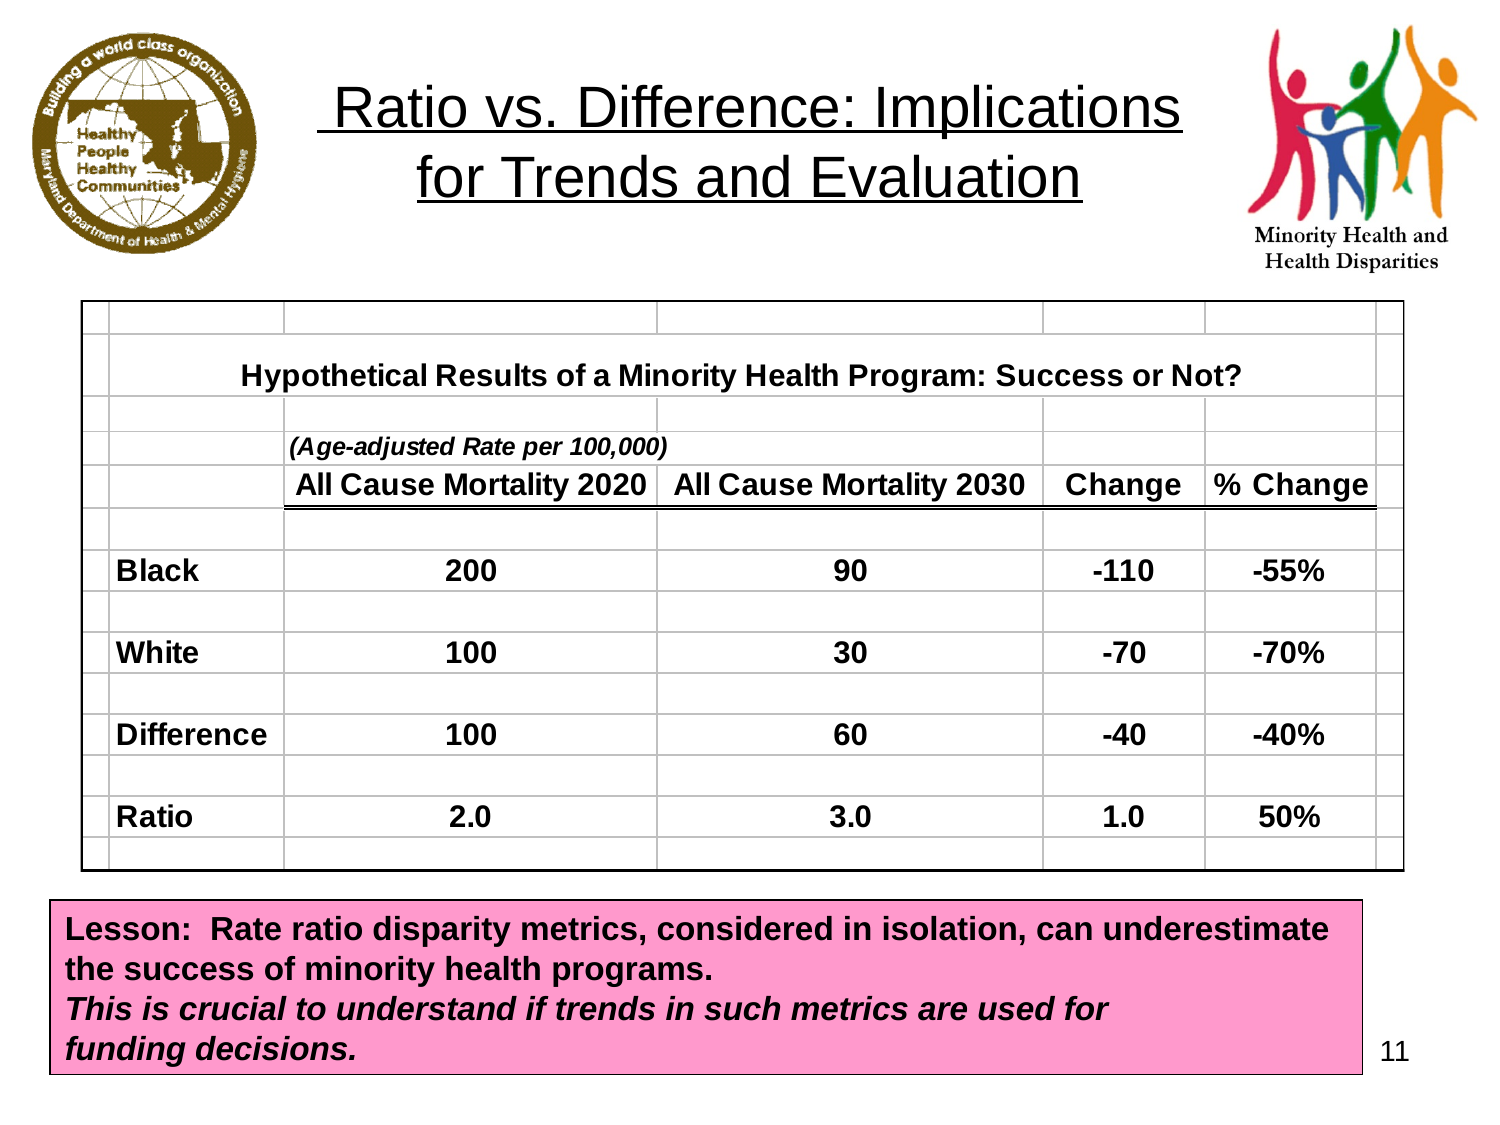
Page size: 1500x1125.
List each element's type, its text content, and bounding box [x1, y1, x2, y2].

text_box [49, 299, 1407, 1078]
picture [1237, 24, 1483, 275]
slide_number 11 [1074, 1024, 1425, 1103]
title Ratio vs. Difference: Implications for Trends and Evaluation [287, 45, 1213, 233]
picture [24, 24, 263, 259]
